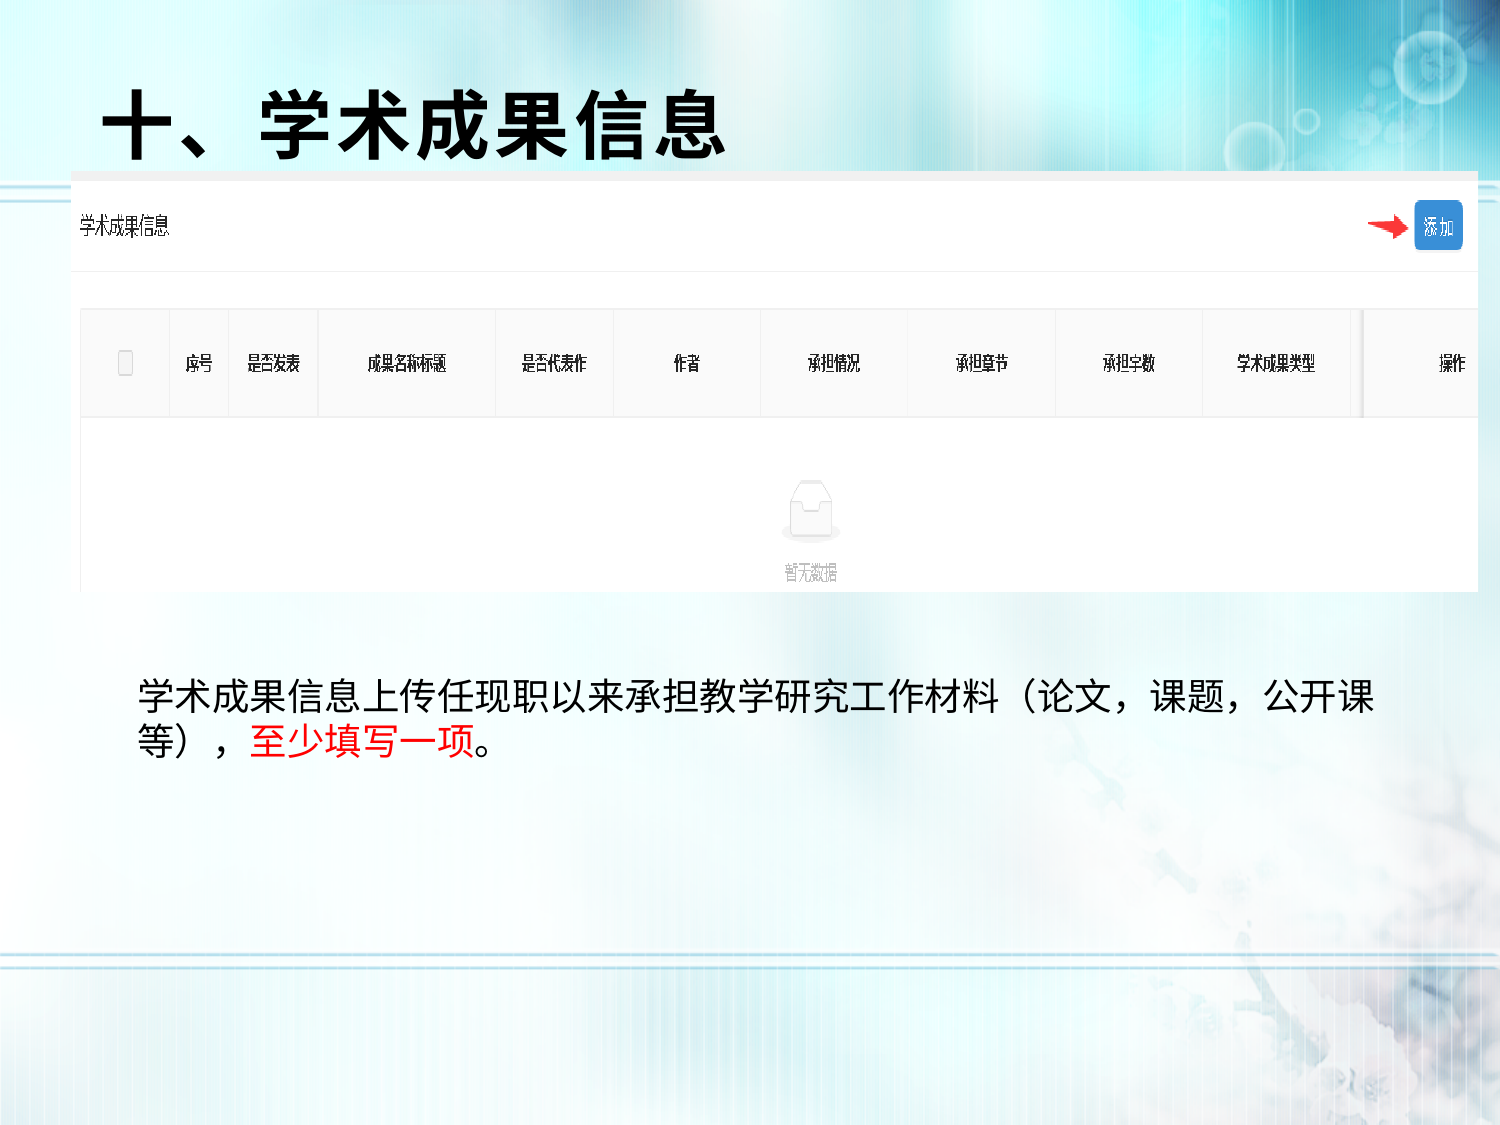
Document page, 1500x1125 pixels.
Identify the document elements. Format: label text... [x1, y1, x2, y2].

text_box 学术成果信息上传任现职以来承担教学研究工作材料（论文，课题，公开课等），至少填写一项。 [122, 665, 1414, 771]
title 十、学术成果信息 [82, 72, 1418, 146]
picture [0, 0, 1500, 1125]
